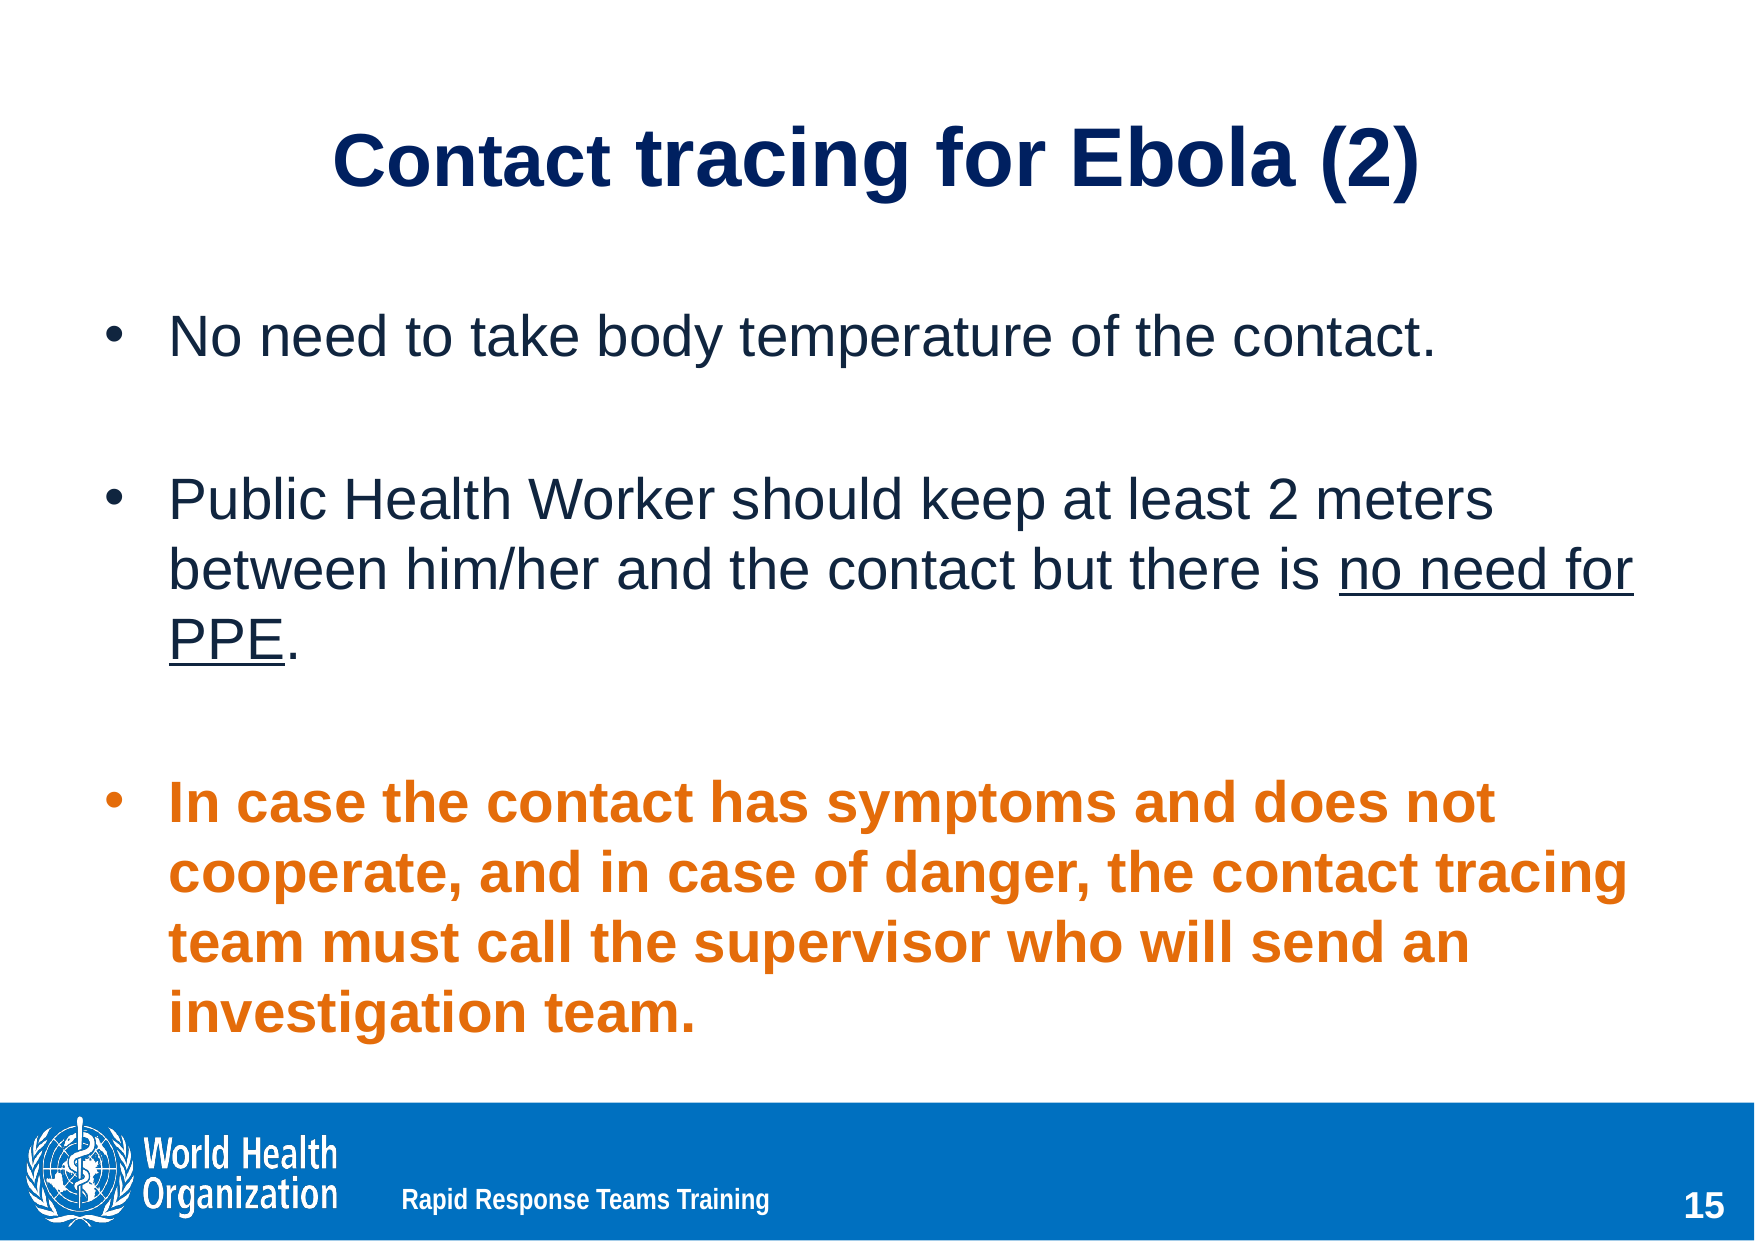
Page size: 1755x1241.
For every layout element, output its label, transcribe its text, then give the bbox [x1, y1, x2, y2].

picture [25, 1116, 337, 1227]
title Contact tracing for Ebola (2) [87, 49, 1667, 257]
list No need to take body temperature of the contact. Public Health Worker should keep at least 2 meters between him/her and the contact but there is no need for PPE. In case the contact has symptoms and does not cooperate, and in case of danger, the contact tracing team must call the supervisor who will send an investigation team. [87, 289, 1667, 1108]
